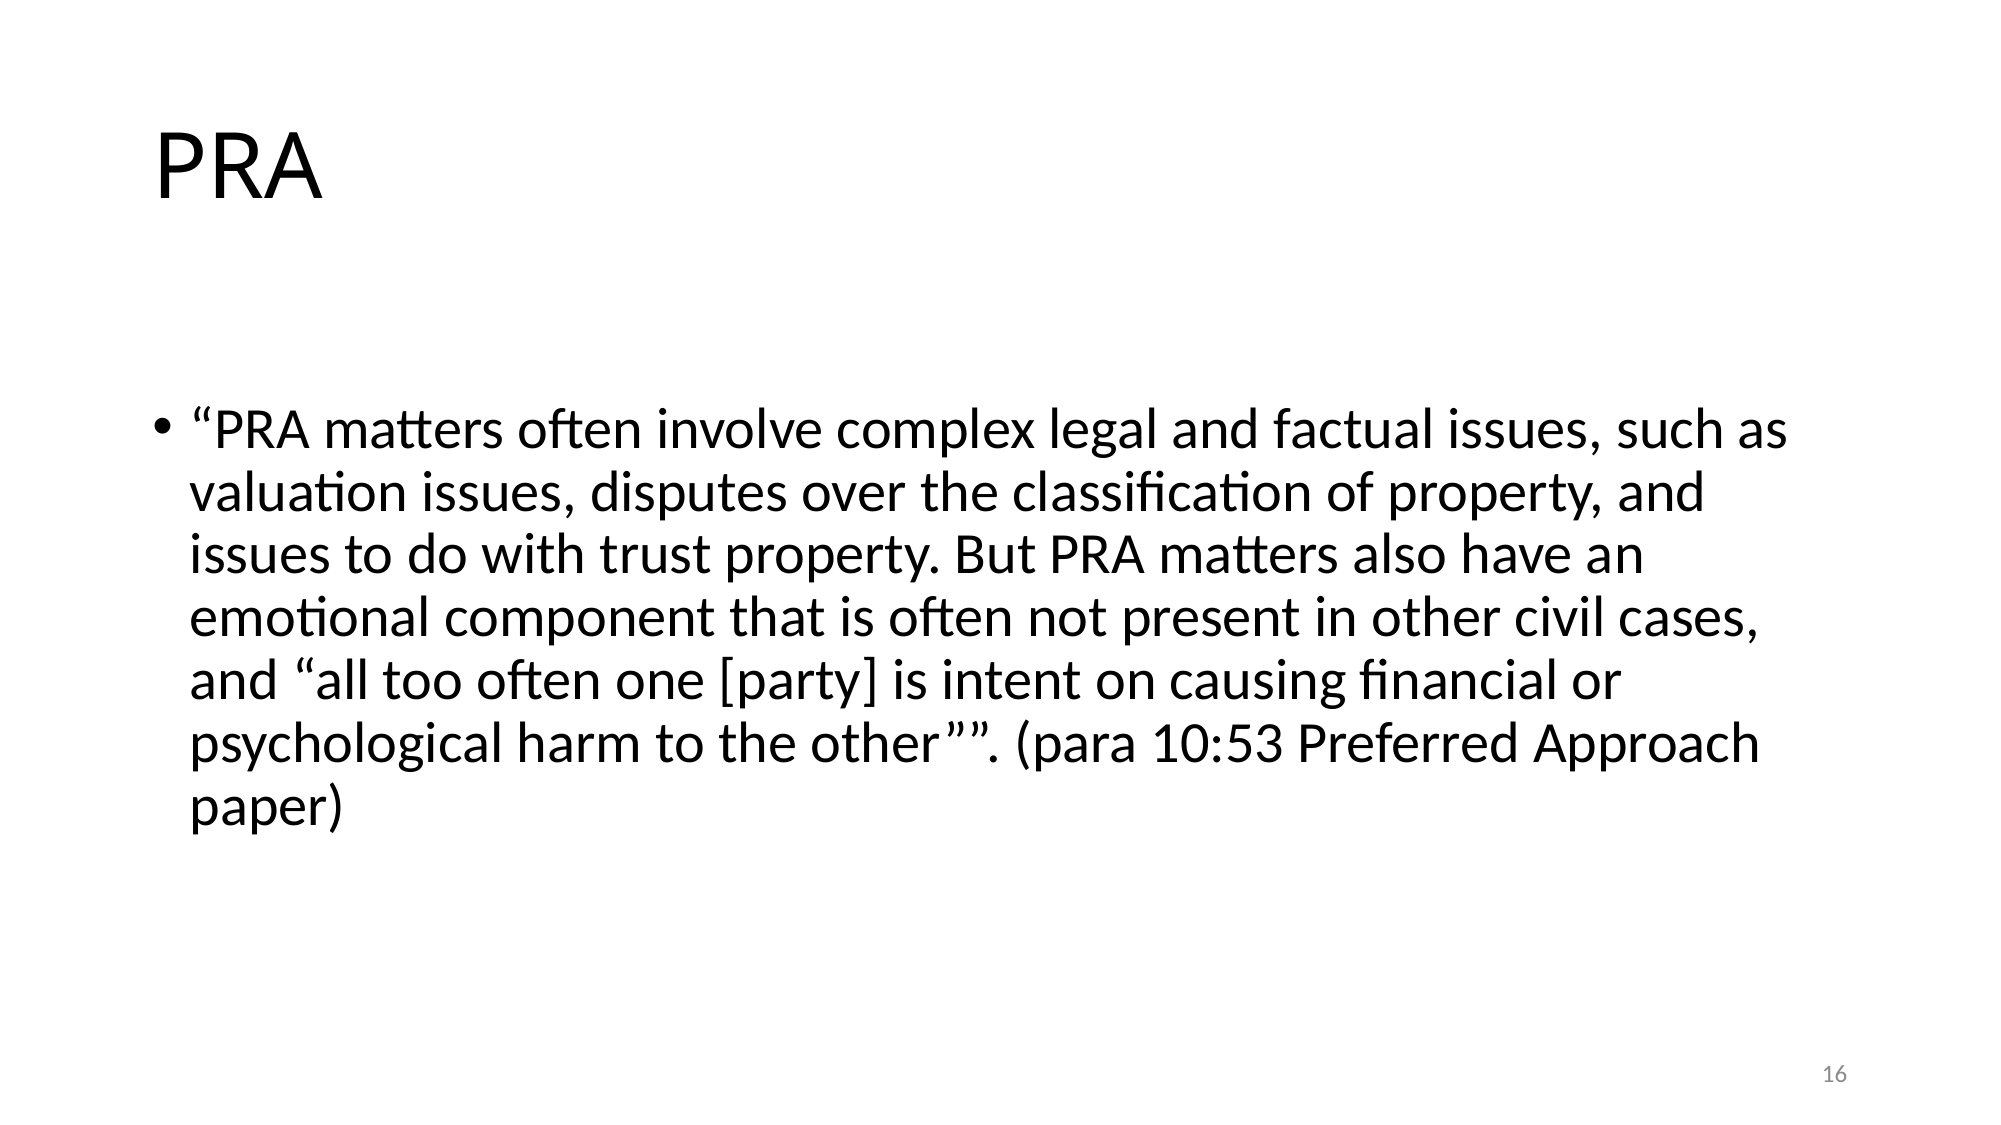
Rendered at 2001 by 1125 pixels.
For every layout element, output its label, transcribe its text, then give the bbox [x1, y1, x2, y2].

slide_number 16 [1412, 1042, 1863, 1103]
list “PRA matters often involve complex legal and factual issues, such as valuation issues, disputes over the classification of property, and issues to do with trust property. But PRA matters also have an emotional component that is often not present in other civil cases, and “all too often one [party] is intent on causing financial or psychological harm to the other””. (para 10:53 Preferred Approach paper) [137, 299, 1863, 1014]
title PRA [137, 59, 1863, 278]
